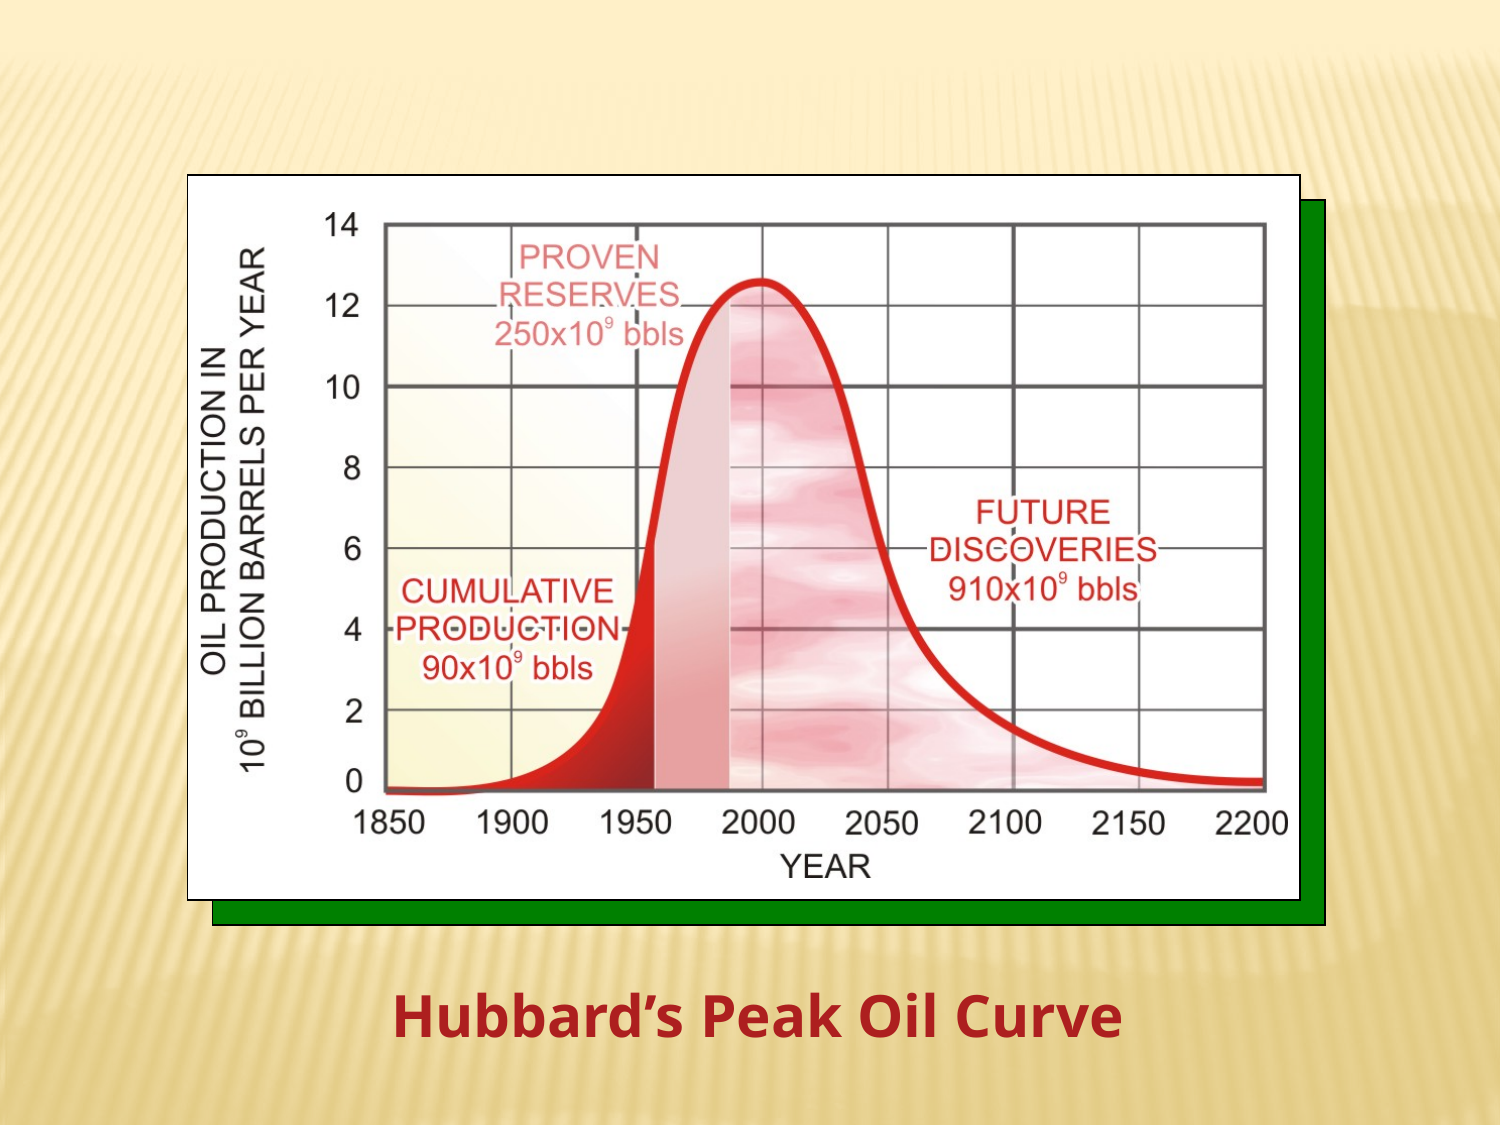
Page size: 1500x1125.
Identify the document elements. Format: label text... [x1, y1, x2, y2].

text_box [187, 174, 1300, 900]
text_box [212, 200, 1325, 925]
text_box Hubbard’s Peak Oil Curve [50, 962, 1450, 1075]
picture [199, 212, 1288, 878]
